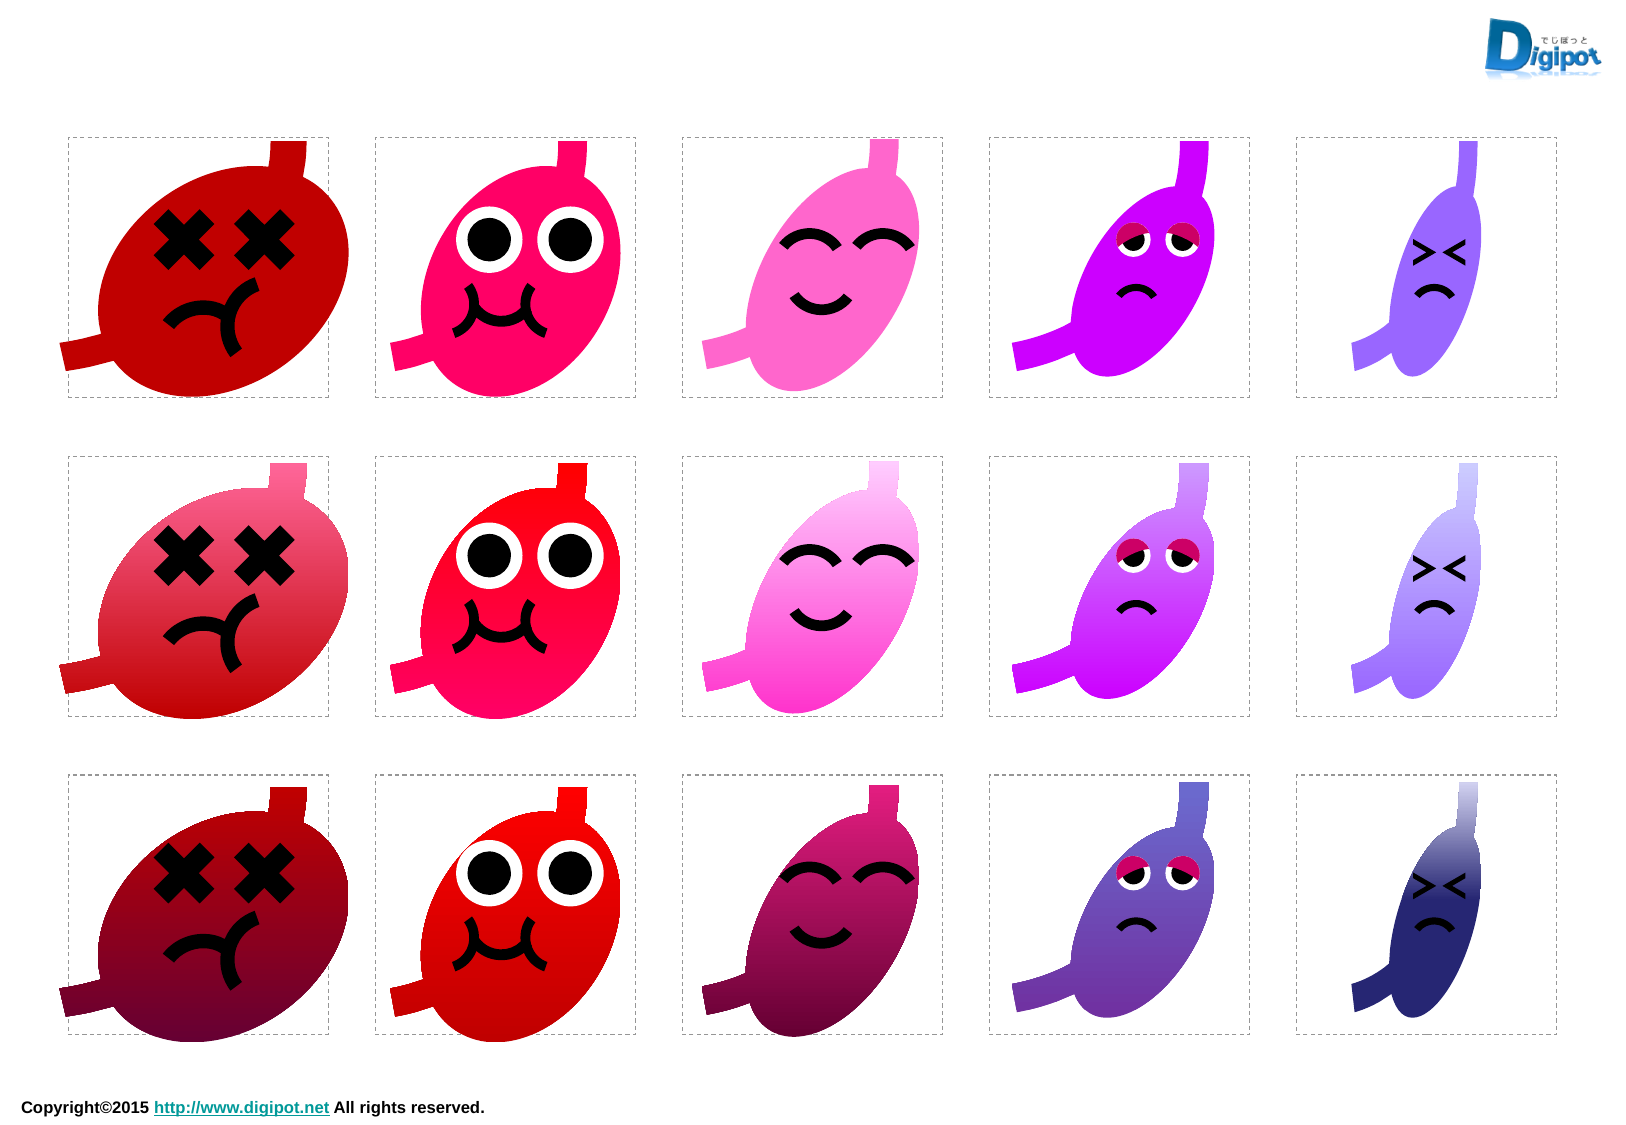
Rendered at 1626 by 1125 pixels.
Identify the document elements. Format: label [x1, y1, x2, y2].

text_box [59, 140, 349, 397]
text_box [701, 138, 920, 392]
text_box [1351, 463, 1482, 700]
text_box [701, 461, 920, 714]
text_box [1011, 140, 1215, 377]
picture [1485, 18, 1602, 82]
text_box [59, 463, 349, 720]
text_box [59, 786, 349, 1043]
text_box [389, 786, 621, 1043]
text_box [1351, 140, 1482, 377]
text_box [701, 784, 920, 1038]
text_box [1011, 781, 1215, 1018]
text_box [389, 140, 621, 397]
text_box [1351, 781, 1482, 1018]
text_box [389, 463, 621, 720]
text_box [1011, 463, 1215, 700]
